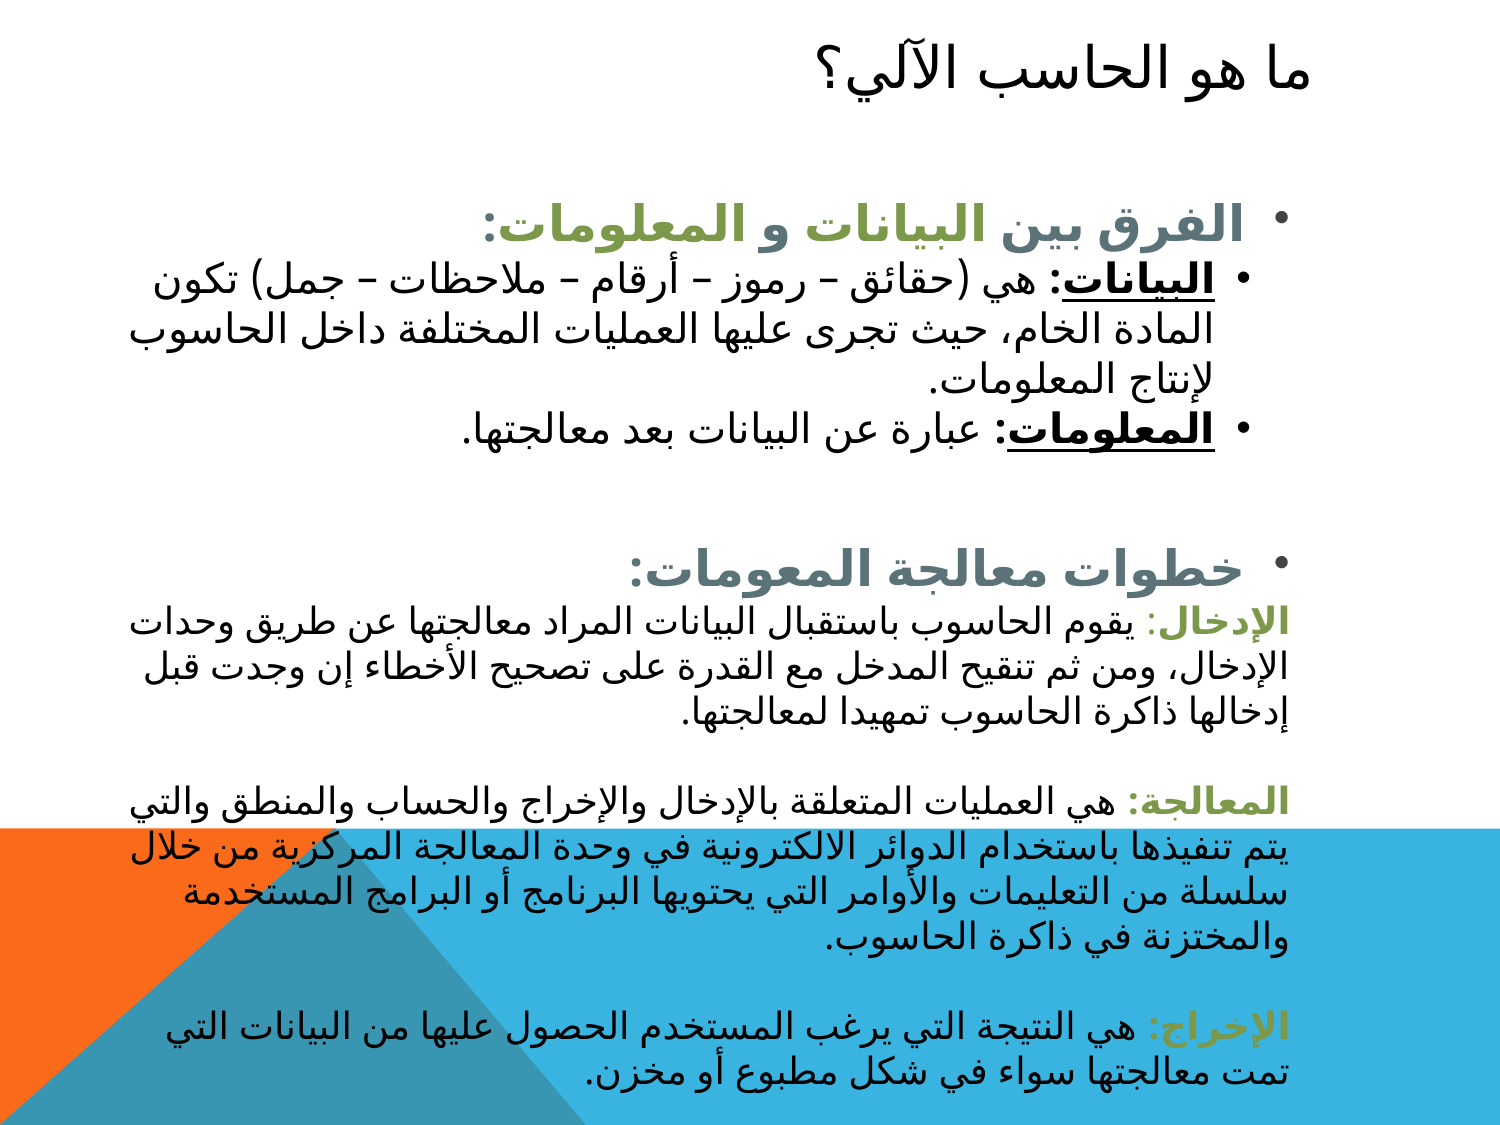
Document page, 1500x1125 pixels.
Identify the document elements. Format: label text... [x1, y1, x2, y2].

text_box الفرق بين البيانات و المعلومات: البيانات: هي (حقائق – رموز – أرقام – ملاحظات – جمل) تكون المادة الخام، حيث تجرى عليها العمليات المختلفة داخل الحاسوب لإنتاج المعلومات. المعلومات: عبارة عن البيانات بعد معالجتها. خطوات معالجة المعومات: الإدخال: يقوم الحاسوب باستقبال البيانات المراد معالجتها عن طريق وحدات الإدخال، ومن ثم تنقيح المدخل مع القدرة على تصحيح الأخطاء إن وجدت قبل إدخالها ذاكرة الحاسوب تمهيدا لمعالجتها. المعالجة: هي العمليات المتعلقة بالإدخال والإخراج والحساب والمنطق والتي يتم تنفيذها باستخدام الدوائر الالكترونية في وحدة المعالجة المركزية من خلال سلسلة من التعليمات والأوامر التي يحتويها البرنامج أو البرامج المستخدمة والمختزنة في ذاكرة الحاسوب. الإخراج: هي النتيجة التي يرغب المستخدم الحصول عليها من البيانات التي تمت معالجتها سواء في شكل مطبوع أو مخزن. [76, 184, 1306, 1114]
title ما هو الحاسب الآلي؟ [141, 0, 1329, 160]
